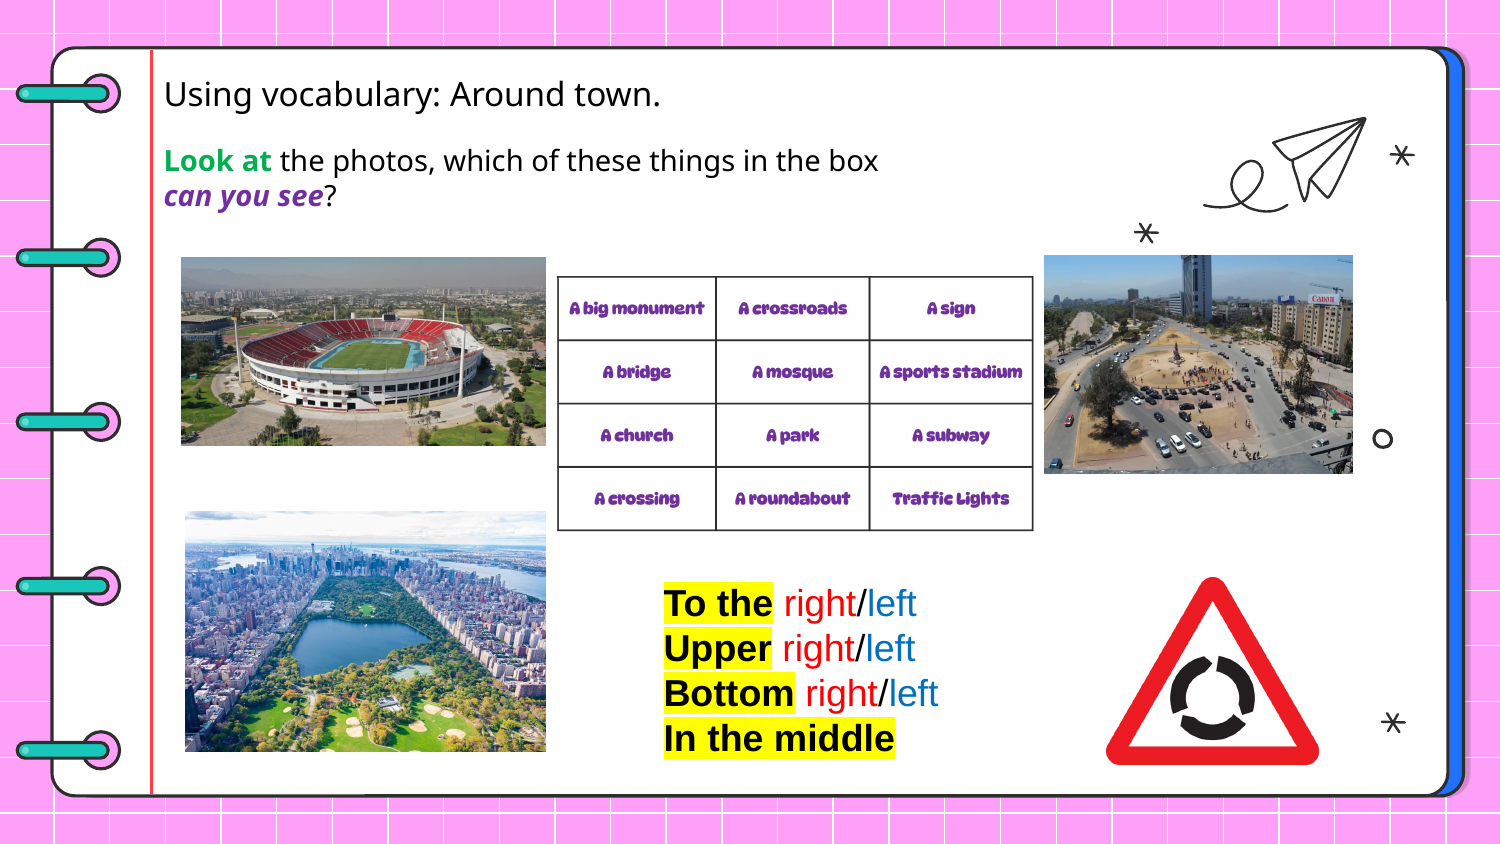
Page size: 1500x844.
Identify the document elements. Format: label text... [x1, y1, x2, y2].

picture [185, 511, 546, 753]
picture [181, 257, 546, 446]
picture [1044, 254, 1354, 475]
picture [555, 273, 1036, 534]
picture [1106, 577, 1320, 765]
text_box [1134, 223, 1159, 243]
text_box Using vocabulary: Around town. Look at the photos, which of these things in the box can you see? [148, 57, 893, 180]
text_box To the right/left Upper right/left Bottom right/left In the middle [645, 569, 989, 844]
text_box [1203, 117, 1366, 214]
